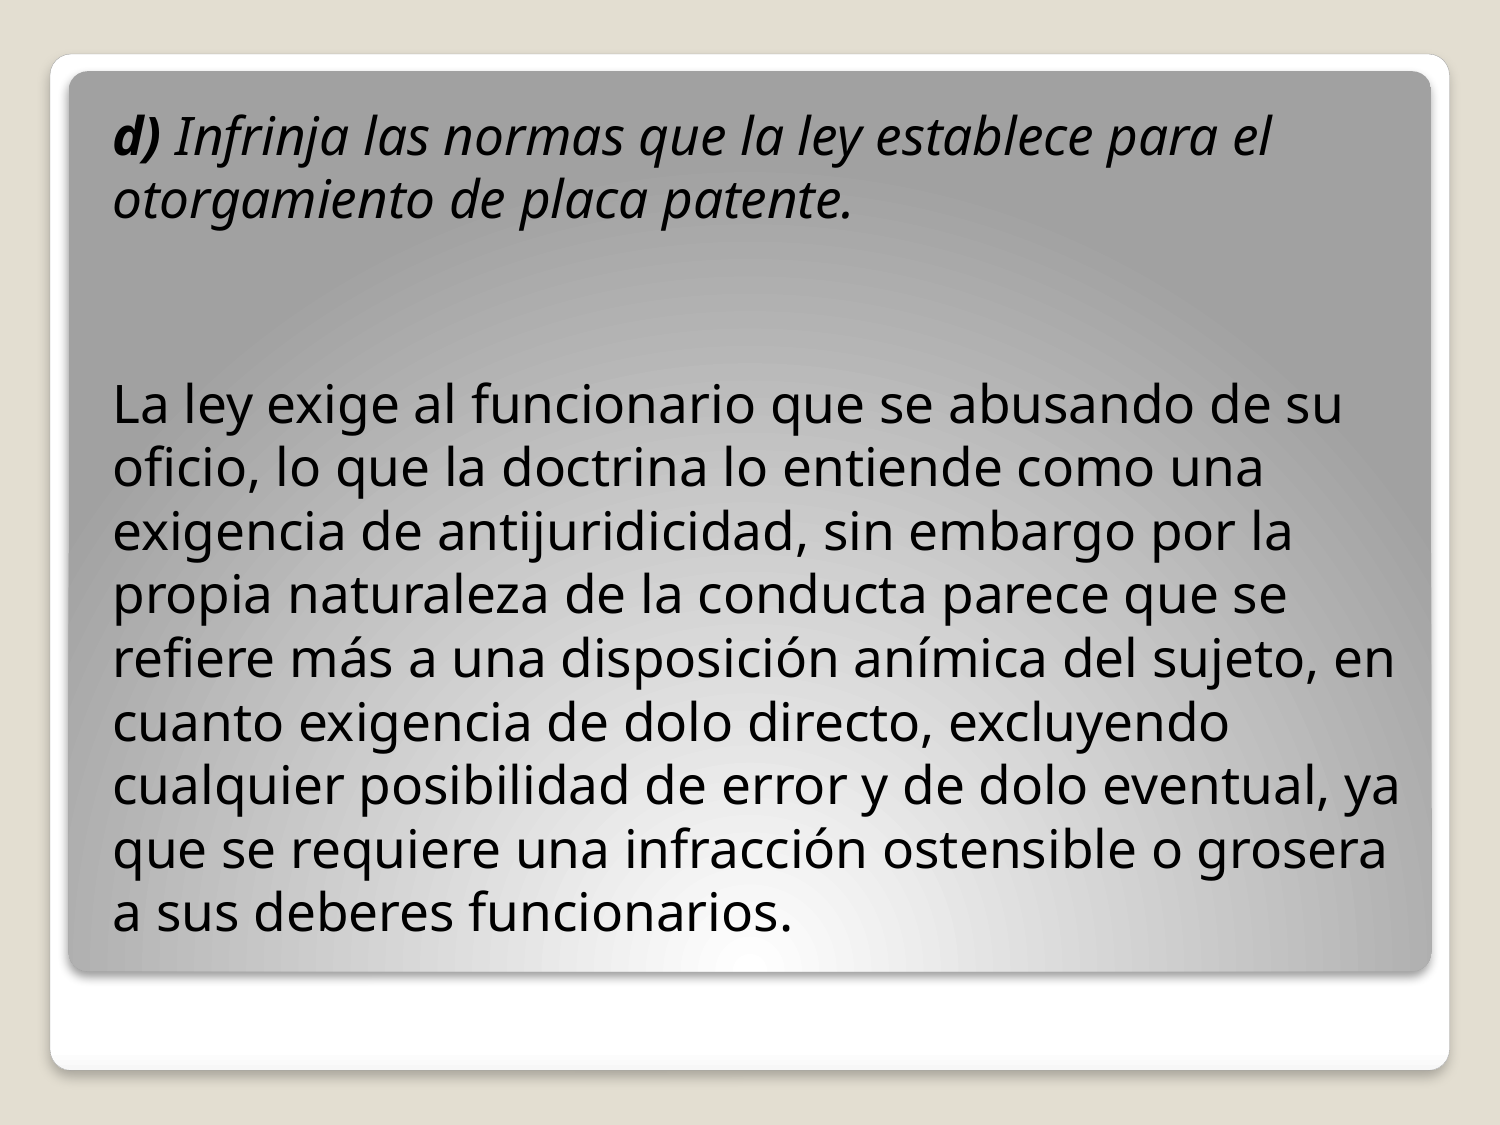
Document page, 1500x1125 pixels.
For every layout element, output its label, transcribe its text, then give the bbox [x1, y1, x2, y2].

list d) Infrinja las normas que la ley establece para el otorgamiento de placa patente. La ley exige al funcionario que se abusando de su oficio, lo que la doctrina lo entiende como una exigencia de antijuridicidad, sin embargo por la propia naturaleza de la conducta parece que se refiere más a una disposición anímica del sujeto, en cuanto exigencia de dolo directo, excluyendo cualquier posibilidad de error y de dolo eventual, ya que se requiere una infracción ostensible o grosera a sus deberes funcionarios. [82, 86, 1425, 1024]
